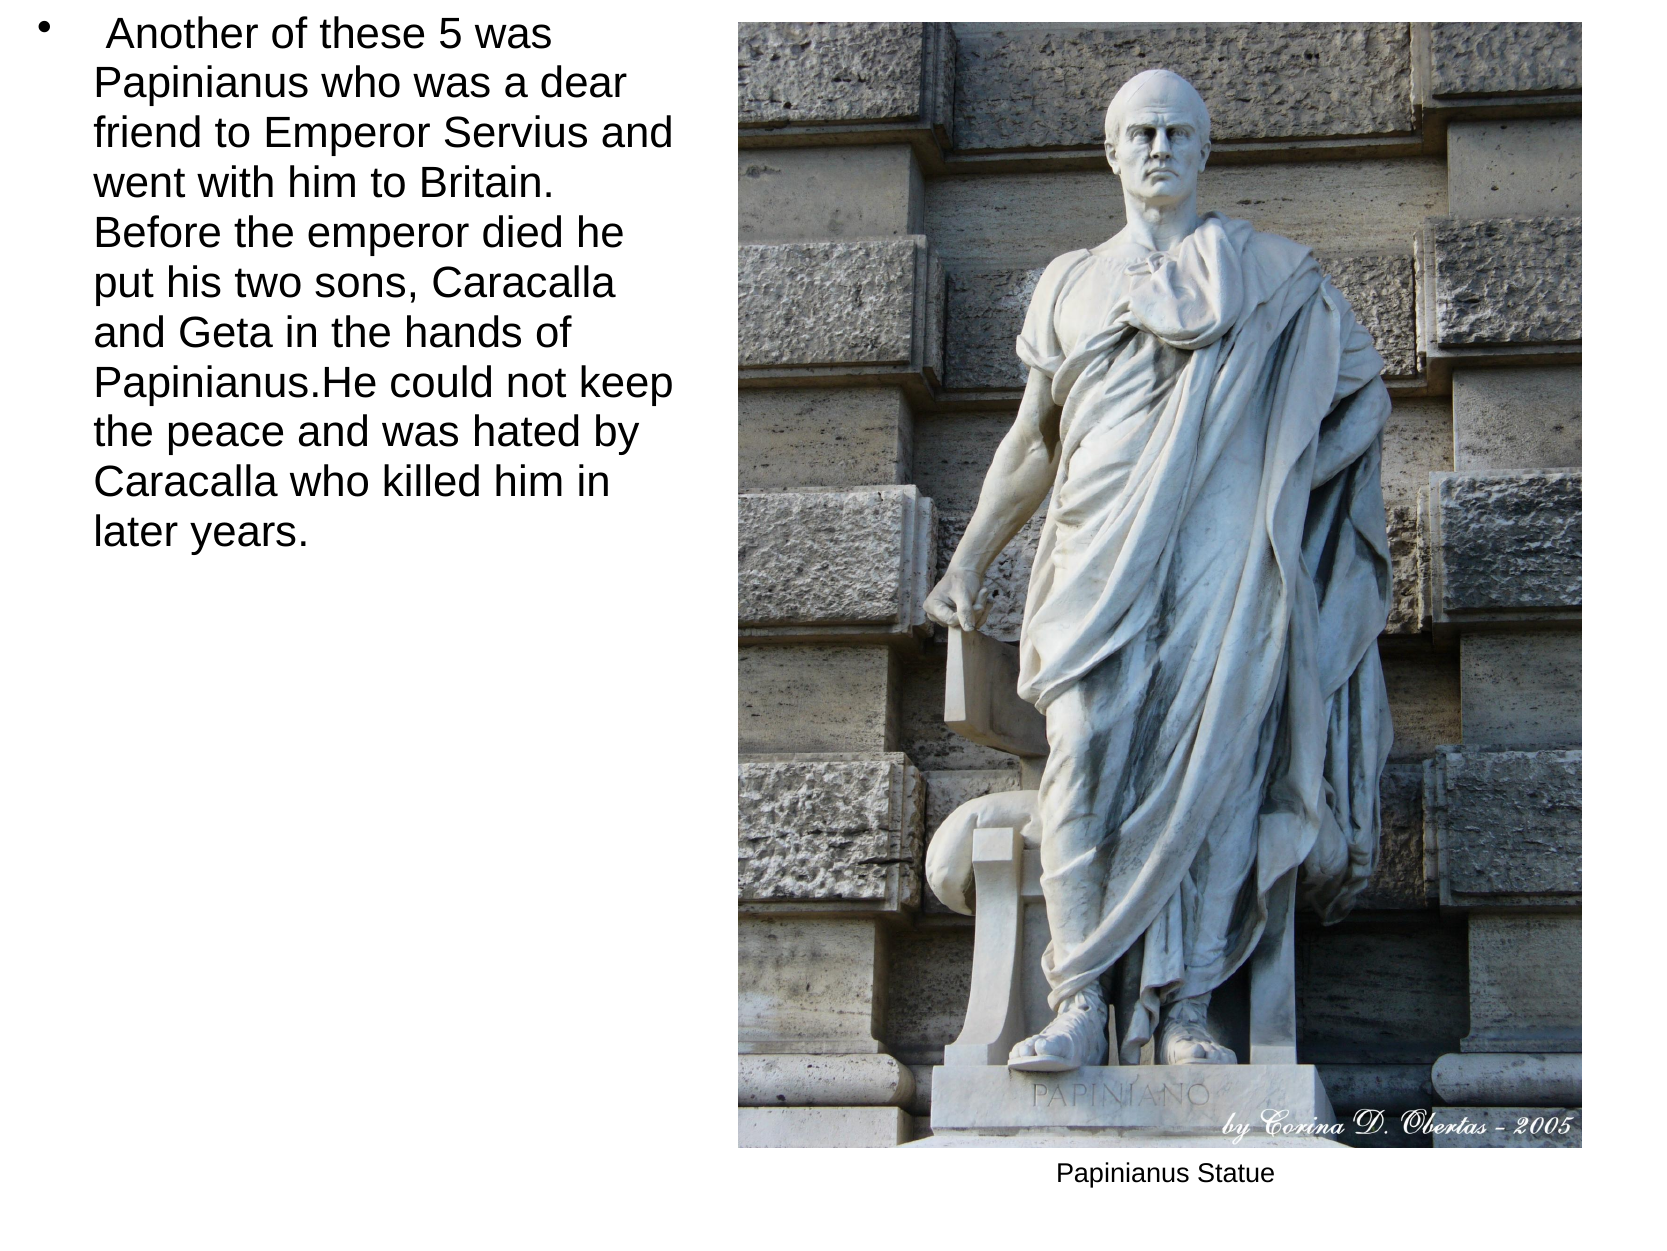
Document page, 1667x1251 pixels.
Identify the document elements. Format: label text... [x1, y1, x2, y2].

picture [737, 21, 1583, 1148]
text_box Papinianus Statue [1055, 1157, 1611, 1189]
text_box Another of these 5 was Papinianus who was a dear friend to Emperor Servius and went with him to Britain. Before the emperor died he put his two sons, Caracalla and Geta in the hands of Papinianus.He could not keep the peace and was hated by Caracalla who killed him in later years. [18, 8, 691, 557]
